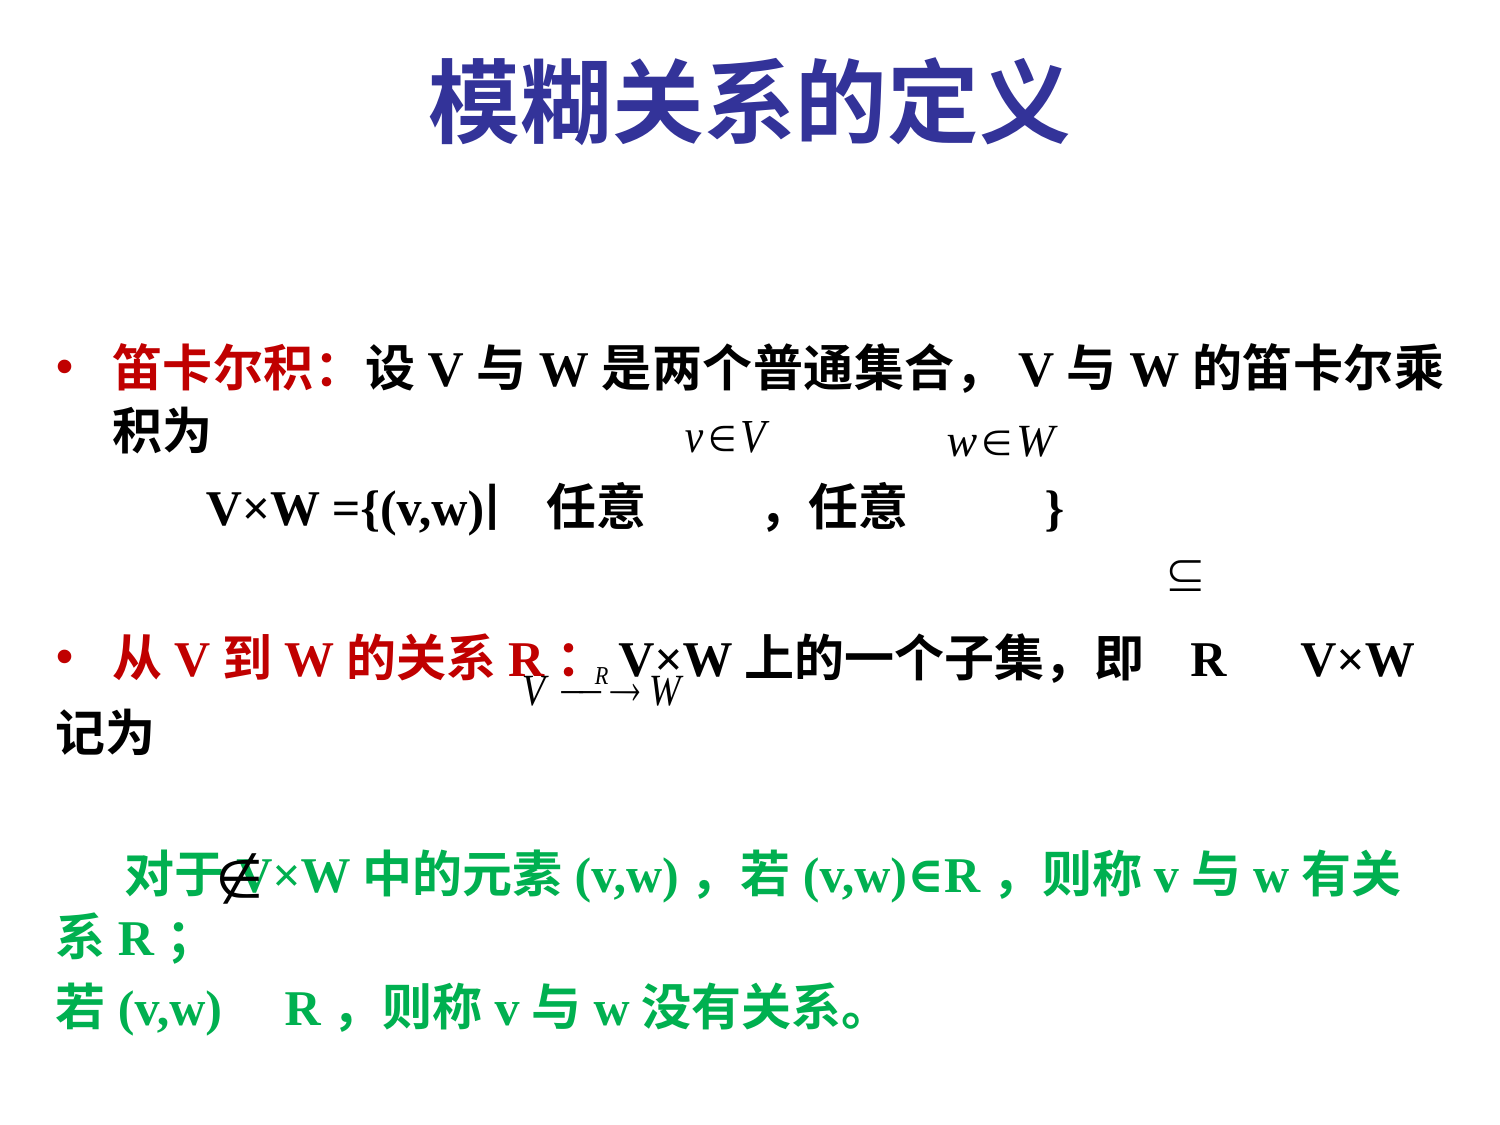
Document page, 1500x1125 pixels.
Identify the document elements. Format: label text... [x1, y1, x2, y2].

text_box 模糊关系的定义 [88, 36, 1412, 162]
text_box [212, 845, 272, 918]
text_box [938, 414, 1070, 469]
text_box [1156, 556, 1211, 610]
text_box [519, 656, 692, 717]
text_box 笛卡尔积：设V与W是两个普通集合，V与W的笛卡尔乘积为 V×W ={(v,w)∣任意 ，任意 } 从V到W的关系R：V×W上的一个子集，即 R V×W 记为 对于V×W中的元素(v,w)，若(v,w)∈R，则称v与w有关系R； 若(v,w) R，则称v与w没有关系。 [41, 326, 1459, 1044]
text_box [678, 408, 780, 465]
